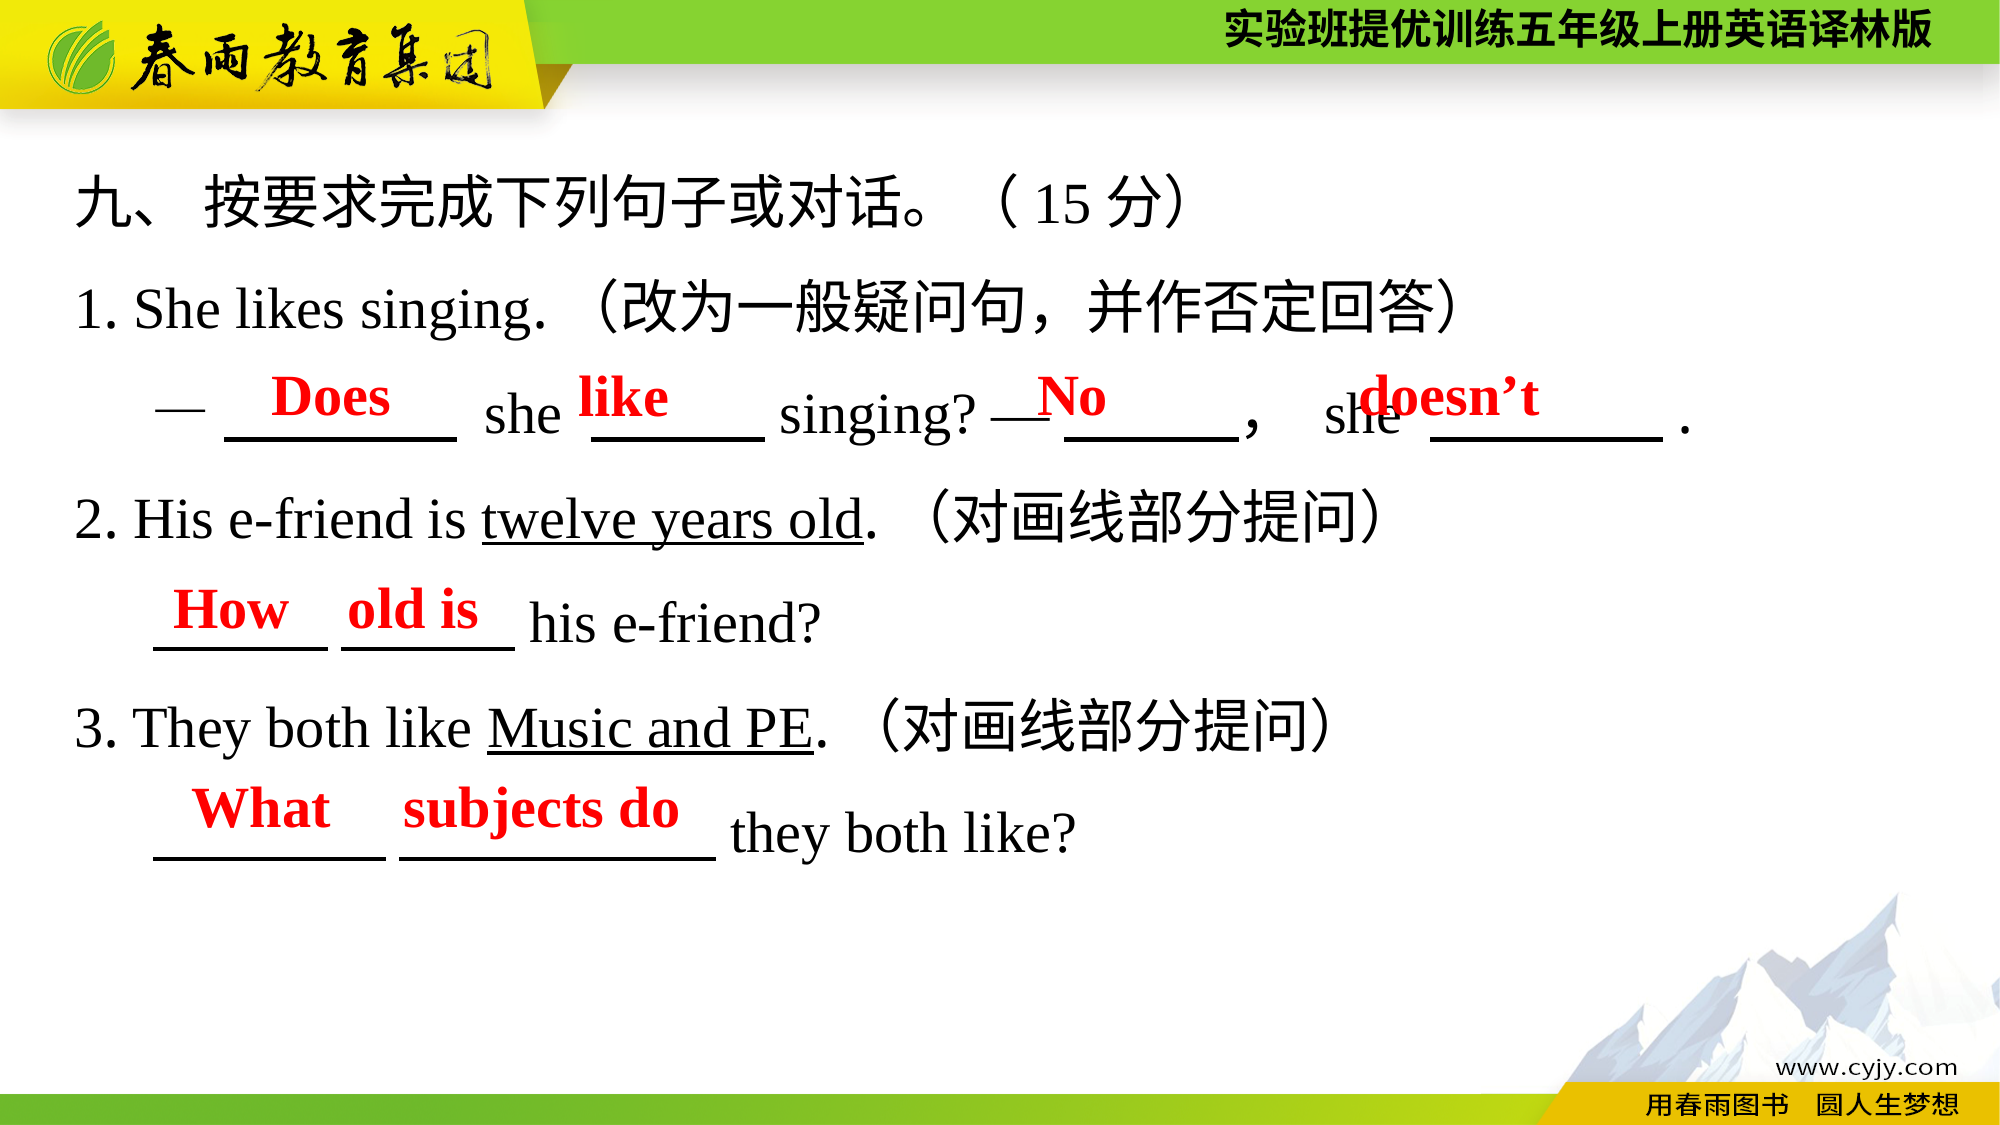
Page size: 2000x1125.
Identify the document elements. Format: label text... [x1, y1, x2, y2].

text_box Does [256, 349, 406, 435]
text_box How old is [158, 562, 495, 648]
text_box like [563, 350, 684, 436]
list 九、 按要求完成下列句子或对话。（15分） 1. She likes singing.（改为一般疑问句，并作否定回答） — she singing? — ， she . 2. His e-friend is twelve years old.（对画线部分提问） his e-friend? 3. They both like Music and PE.（对画线部分提问） they both like? [59, 122, 1944, 880]
picture [0, 0, 2000, 1125]
text_box No [1022, 349, 1124, 435]
text_box doesn’t [1343, 349, 1555, 435]
text_box What subjects do [176, 761, 696, 847]
